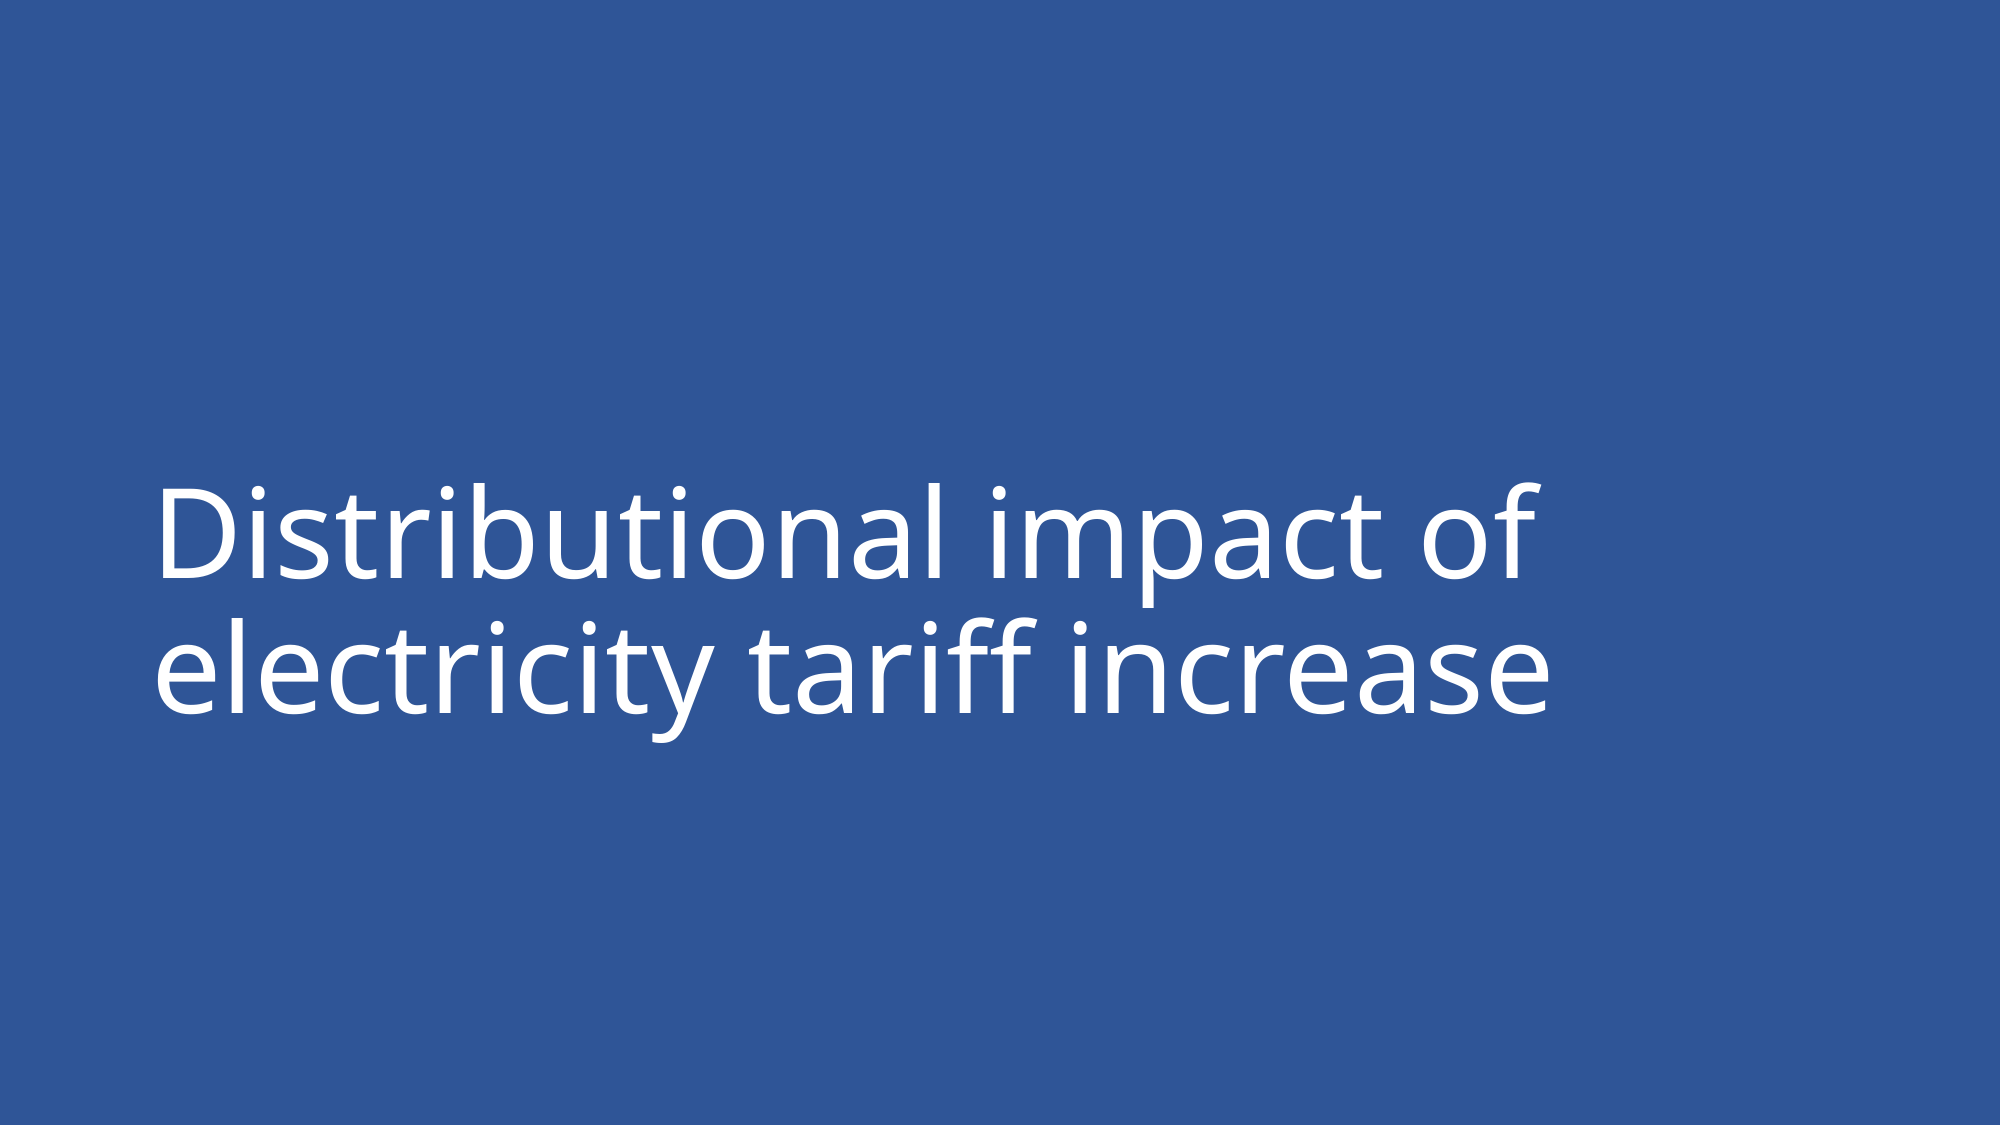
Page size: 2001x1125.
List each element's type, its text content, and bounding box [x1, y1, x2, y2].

title Distributional impact of electricity tariff increase [136, 280, 1862, 749]
